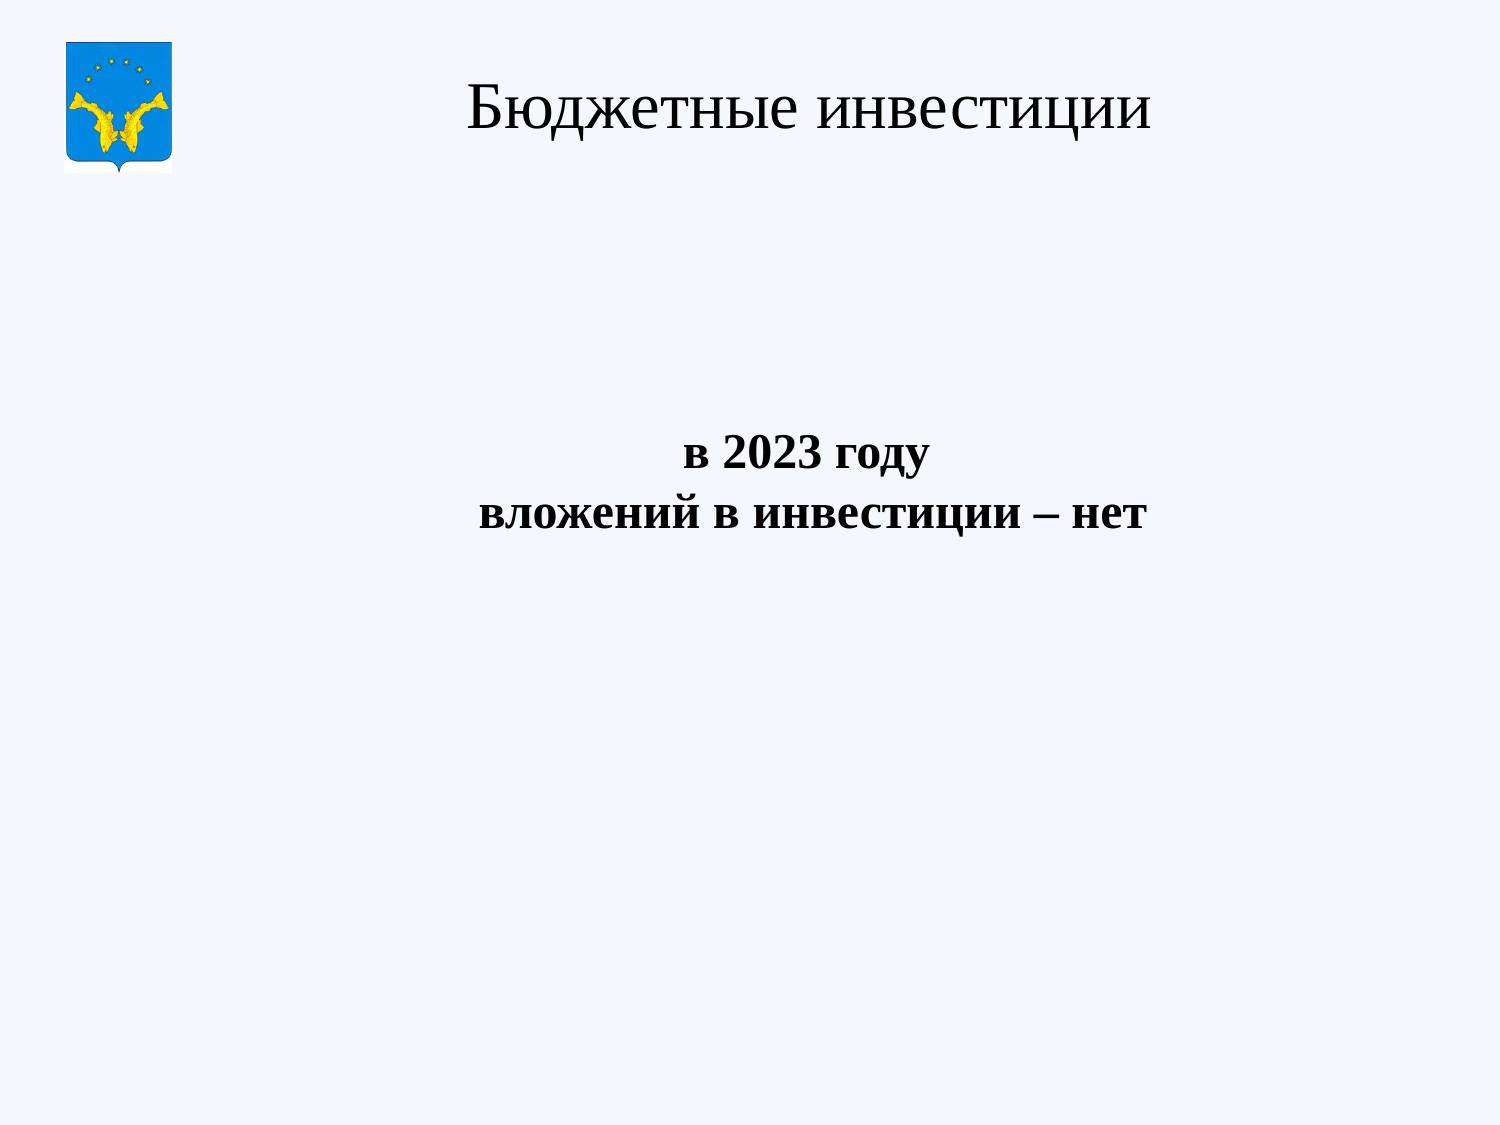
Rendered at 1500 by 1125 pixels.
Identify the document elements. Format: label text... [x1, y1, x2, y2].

picture [64, 42, 172, 173]
title в 2023 году вложений в инвестиции – нет [147, 196, 1466, 941]
text_box Бюджетные инвестиции [360, 54, 1259, 150]
